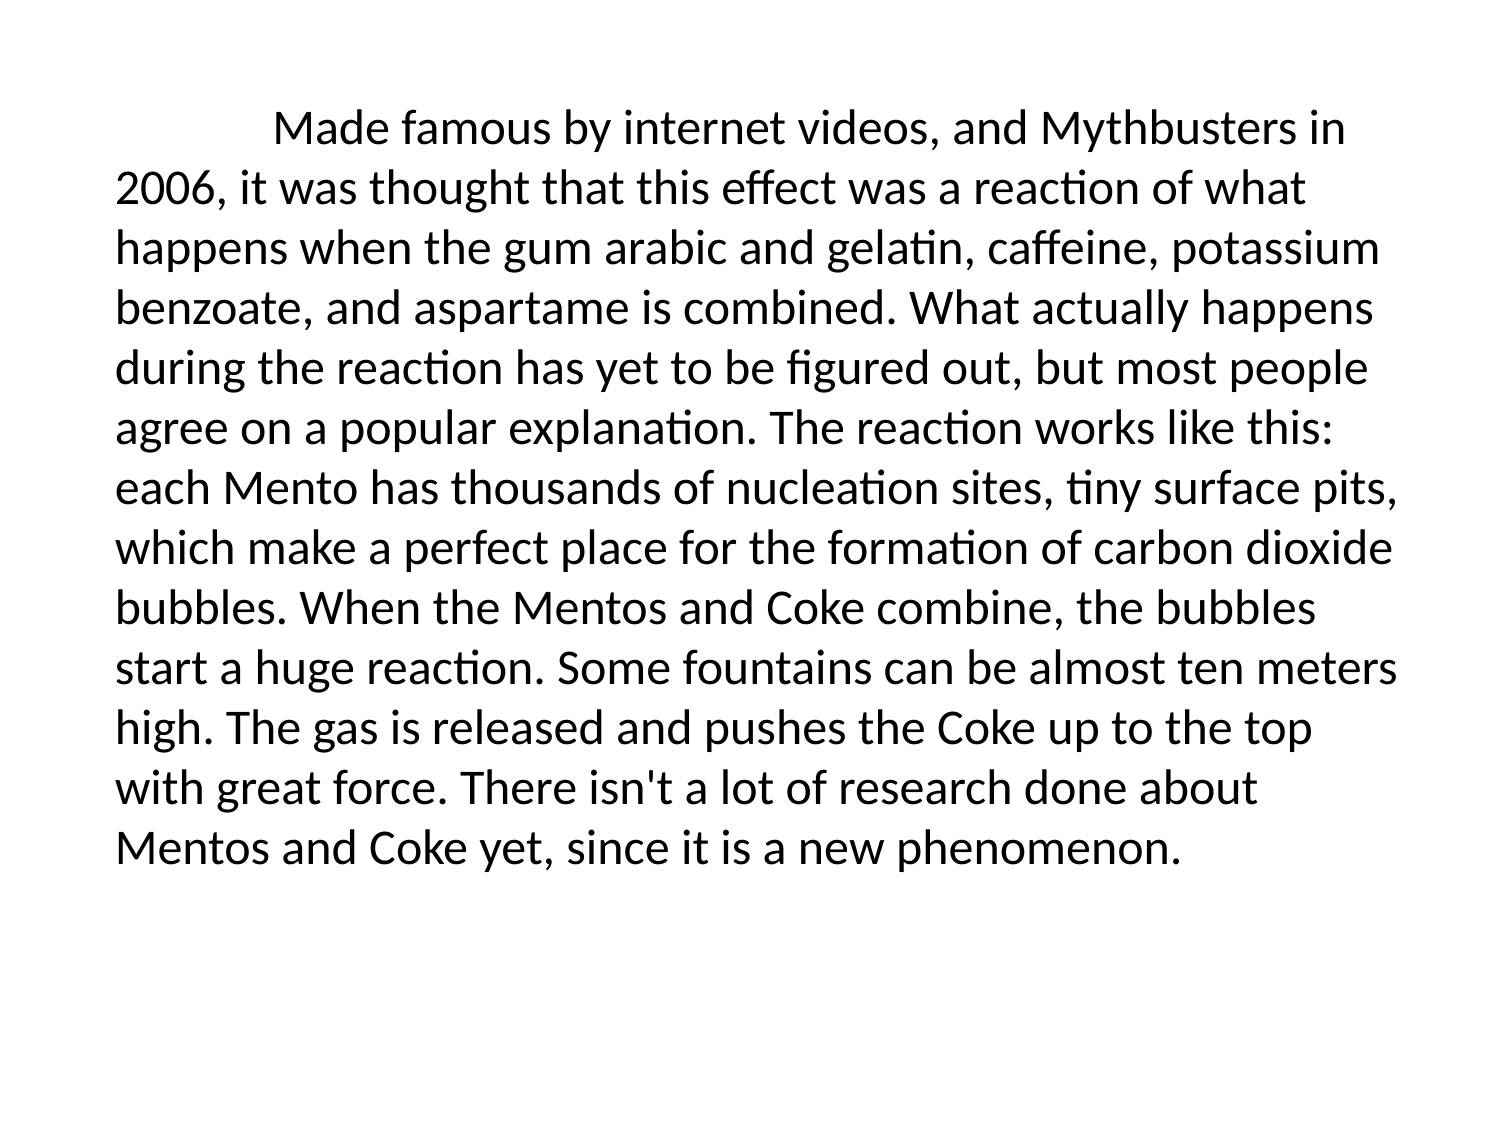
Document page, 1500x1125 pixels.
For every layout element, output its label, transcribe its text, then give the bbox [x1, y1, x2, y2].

text_box Made famous by internet videos, and Mythbusters in 2006, it was thought that this effect was a reaction of what happens when the gum arabic and gelatin, caffeine, potassium benzoate, and aspartame is combined. What actually happens during the reaction has yet to be figured out, but most people agree on a popular explanation. The reaction works like this: each Mento has thousands of nucleation sites, tiny surface pits, which make a perfect place for the formation of carbon dioxide bubbles. When the Mentos and Coke combine, the bubbles start a huge reaction. Some fountains can be almost ten meters high. The gas is released and pushes the Coke up to the top with great force. There isn't a lot of research done about Mentos and Coke yet, since it is a new phenomenon. [99, 87, 1425, 883]
